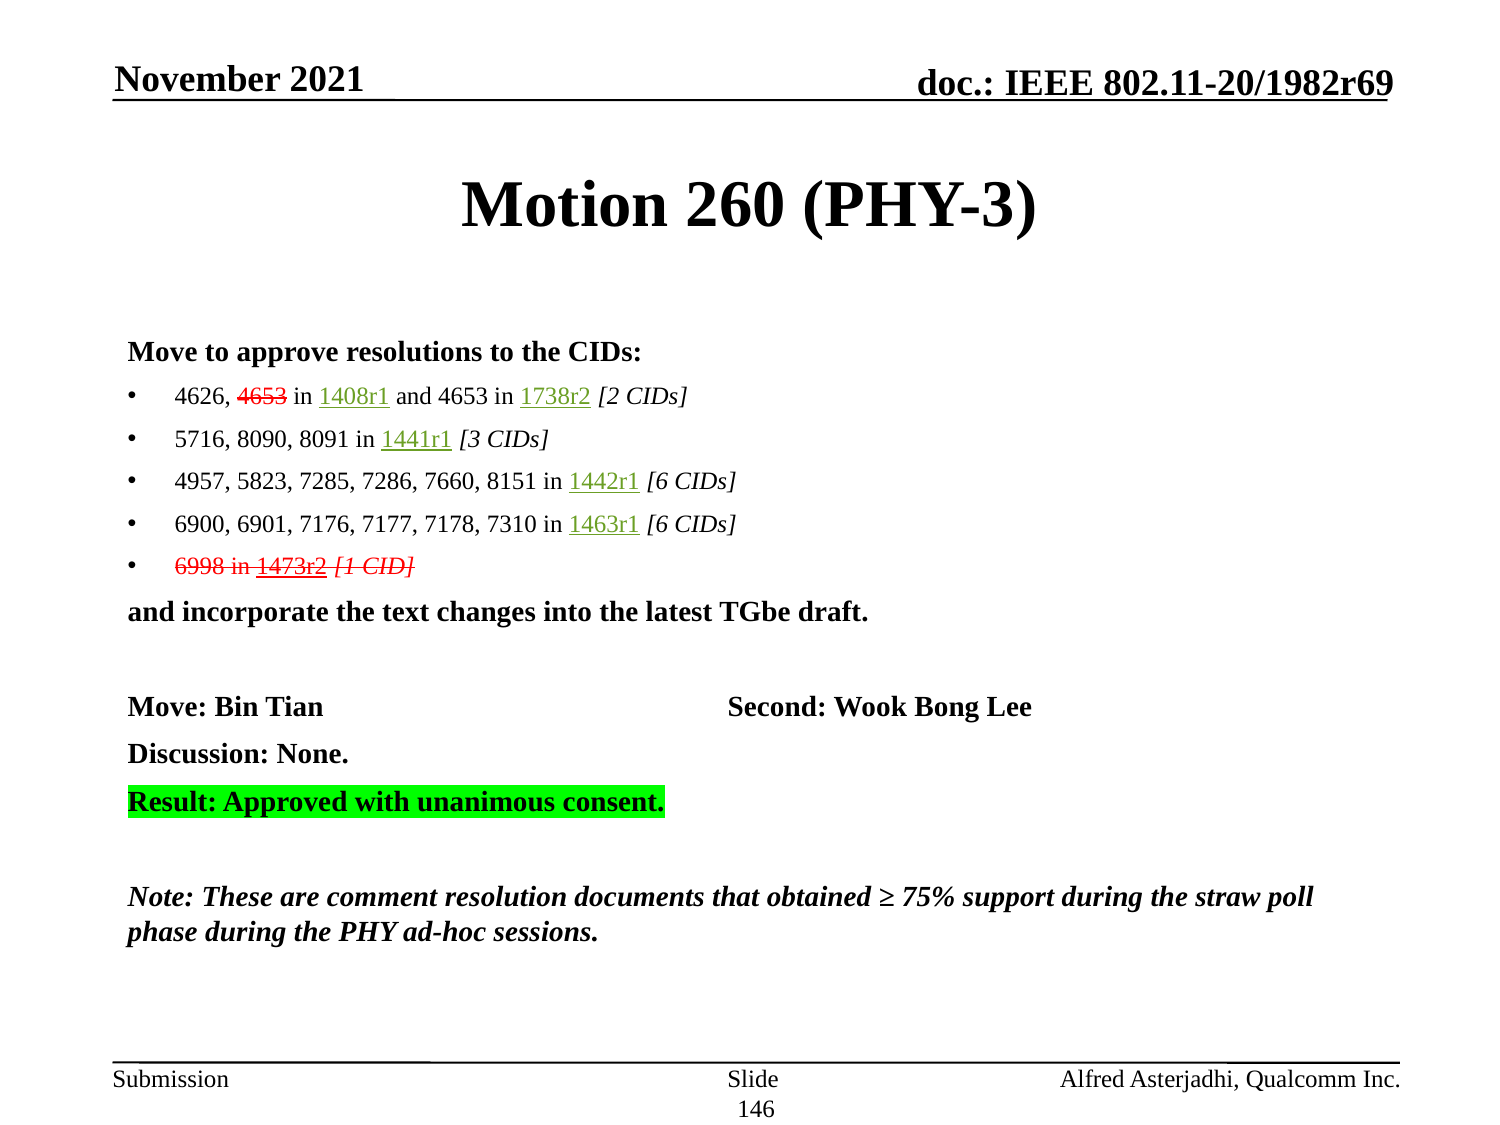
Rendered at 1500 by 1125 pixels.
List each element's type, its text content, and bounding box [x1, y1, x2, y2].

list Move to approve resolutions to the CIDs: 4626, 4653 in 1408r1 and 4653 in 1738r2 [2 CIDs] 5716, 8090, 8091 in 1441r1 [3 CIDs] 4957, 5823, 7285, 7286, 7660, 8151 in 1442r1 [6 CIDs] 6900, 6901, 7176, 7177, 7178, 7310 in 1463r1 [6 CIDs] 6998 in 1473r2 [1 CID] and incorporate the text changes into the latest TGbe draft. Move: Bin Tian Second: Wook Bong Lee Discussion: None. Result: Approved with unanimous consent. Note: These are comment resolution documents that obtained ≥ 75% support during the straw poll phase during the PHY ad-hoc sessions. [112, 324, 1388, 1063]
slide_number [114, 54, 423, 100]
title Motion 260 (PHY-3) [112, 112, 1388, 288]
slide_number Slide 146 [712, 1061, 800, 1123]
footer Alfred Asterjadhi, Qualcomm Inc. [878, 1061, 1402, 1093]
